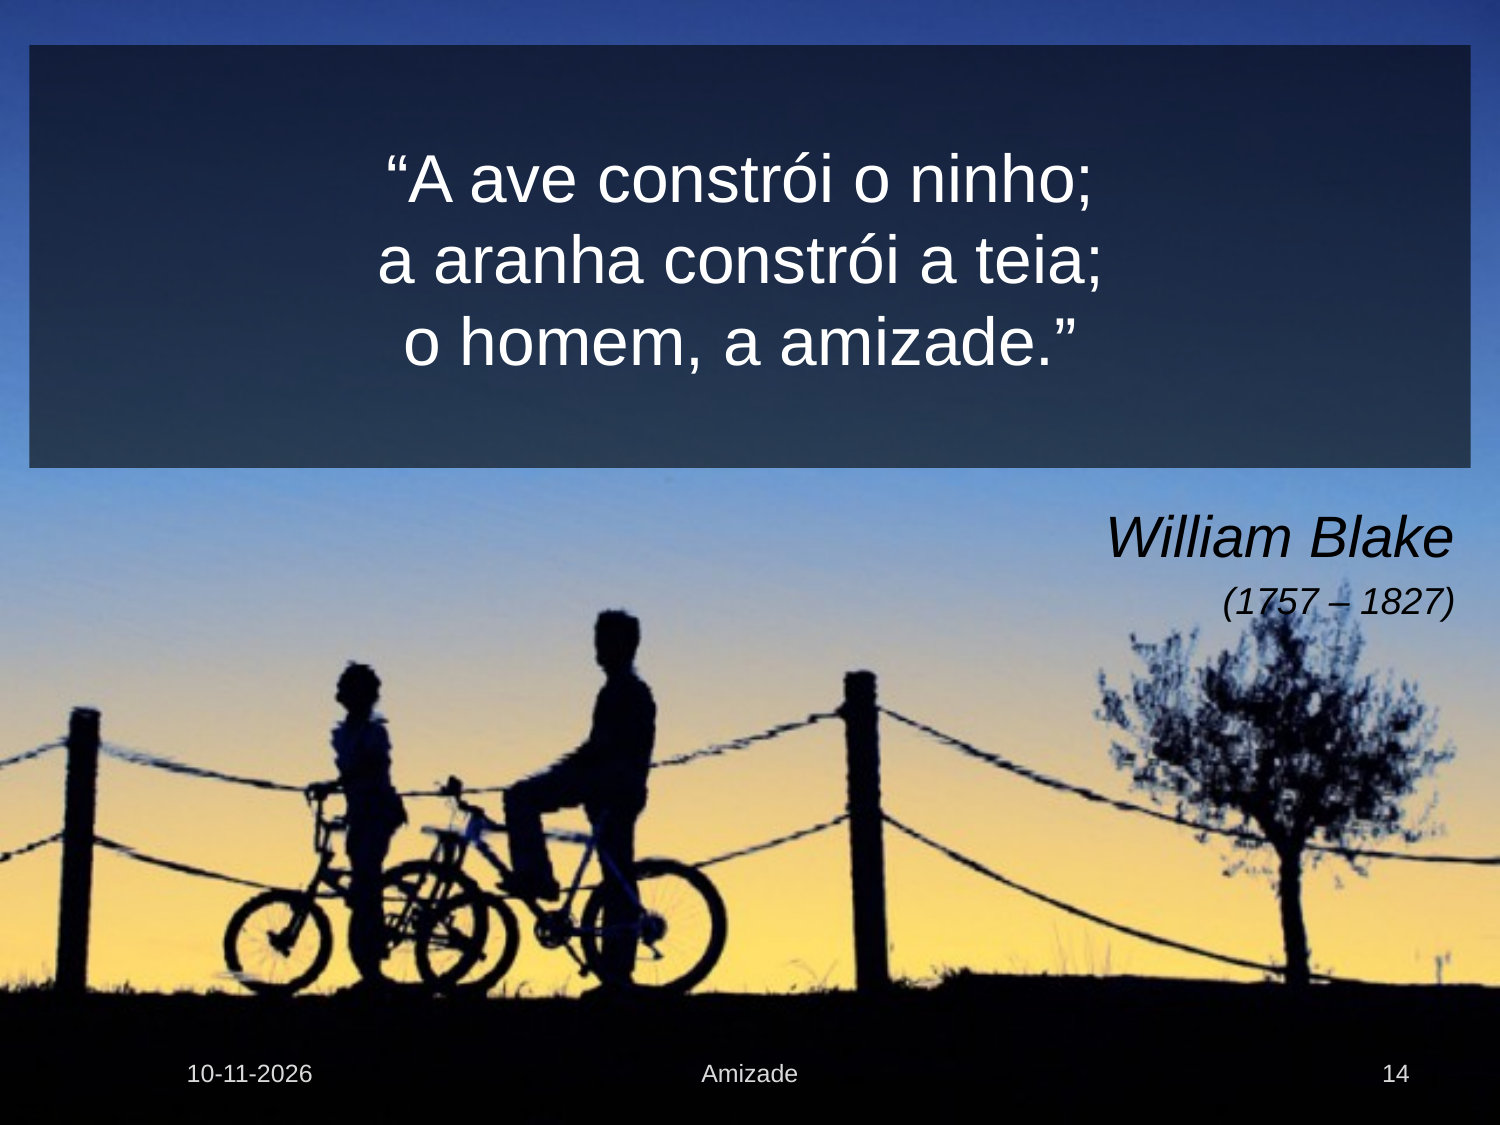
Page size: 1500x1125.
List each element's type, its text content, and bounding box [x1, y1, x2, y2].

title “A ave constrói o ninho; a aranha constrói a teia; o homem, a amizade.” [29, 45, 1471, 468]
picture [0, 0, 1500, 1125]
footer Amizade [512, 1042, 988, 1103]
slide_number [75, 1042, 425, 1103]
slide_number 14 [1074, 1042, 1425, 1103]
list William Blake (1757 – 1827) [41, 491, 1471, 575]
